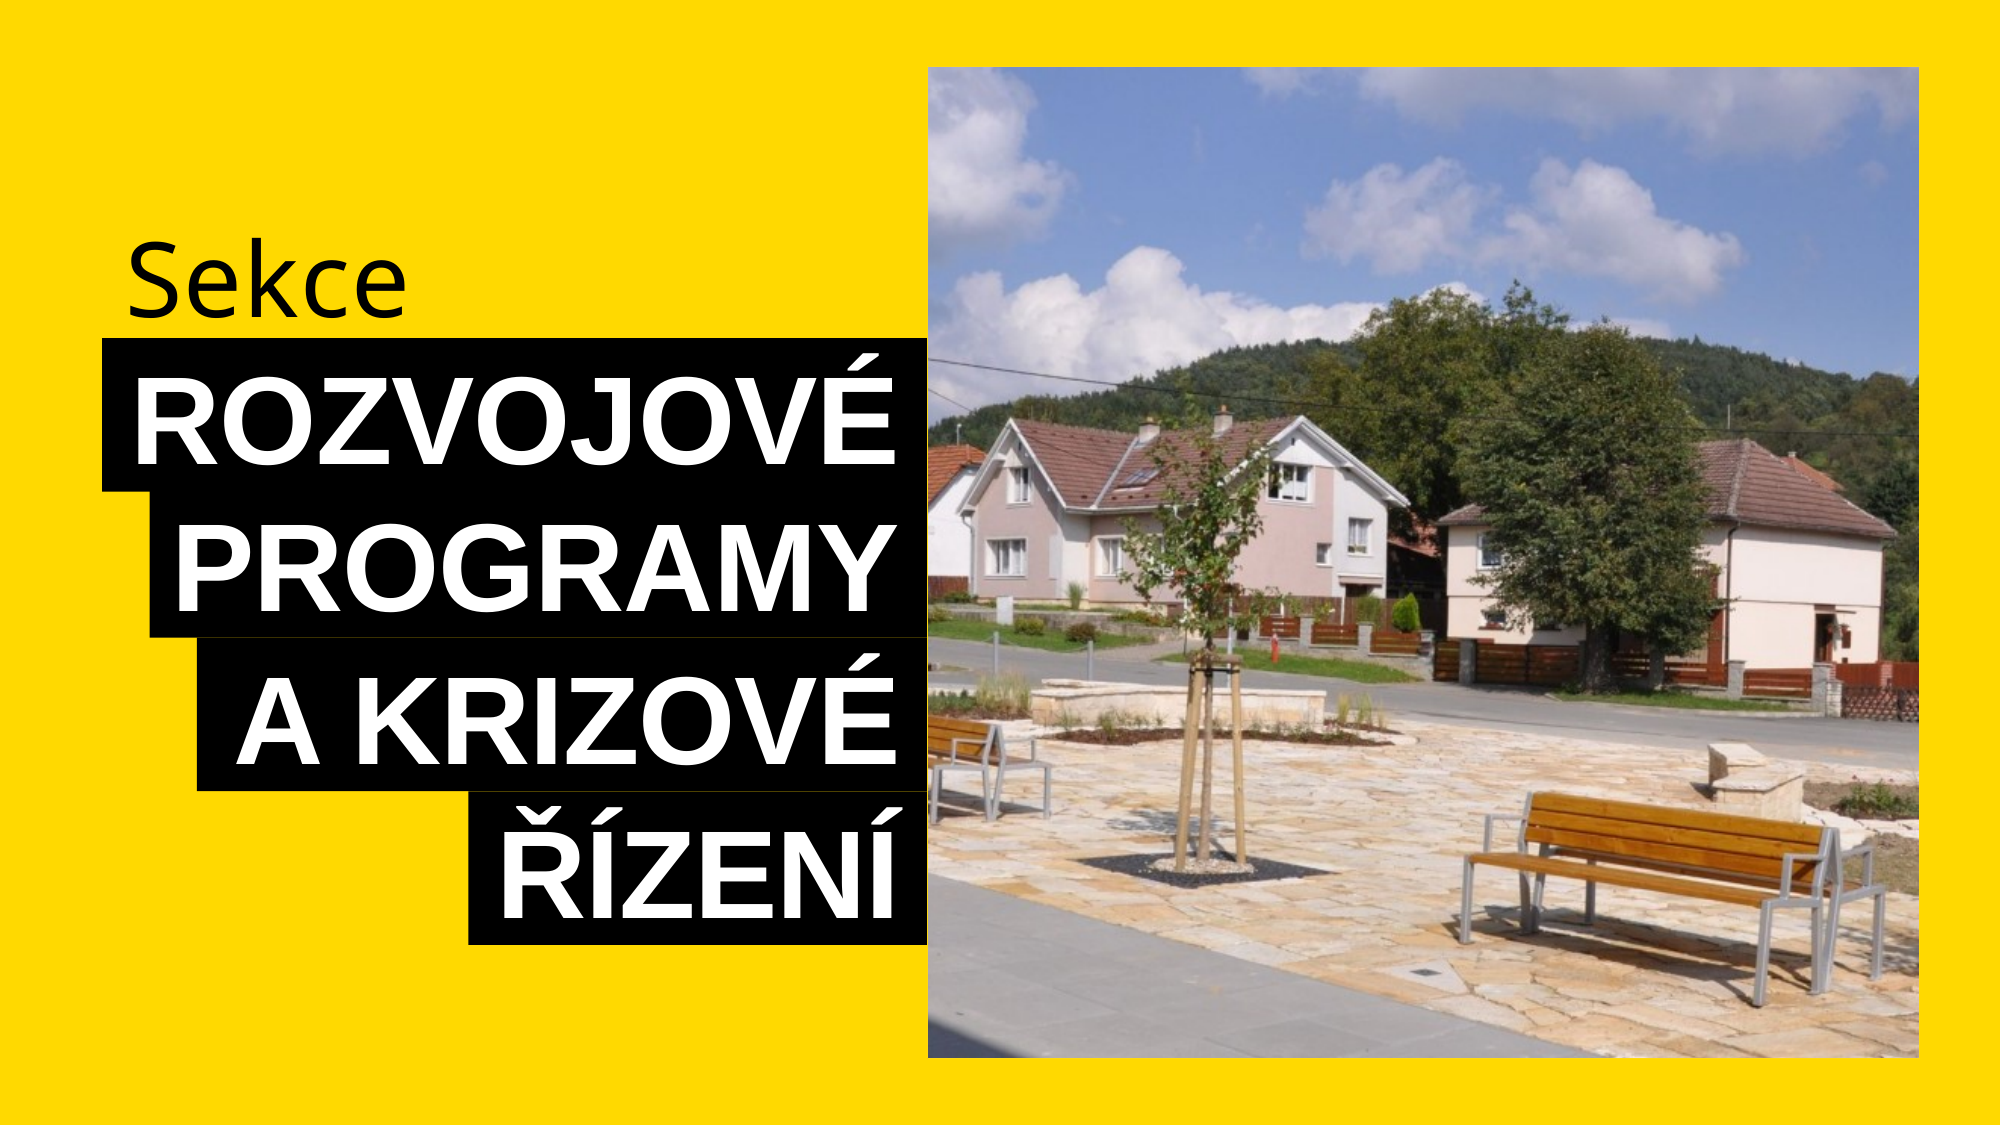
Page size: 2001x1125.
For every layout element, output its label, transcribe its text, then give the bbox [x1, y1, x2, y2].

title Sekce [102, 219, 927, 337]
text_box A KRIZOVÉ [196, 637, 927, 792]
text_box PROGRAMY [148, 483, 927, 639]
picture [927, 66, 1919, 1059]
text_box ROZVOJOVÉ [101, 337, 927, 493]
text_box ŘÍZENÍ [467, 790, 927, 946]
